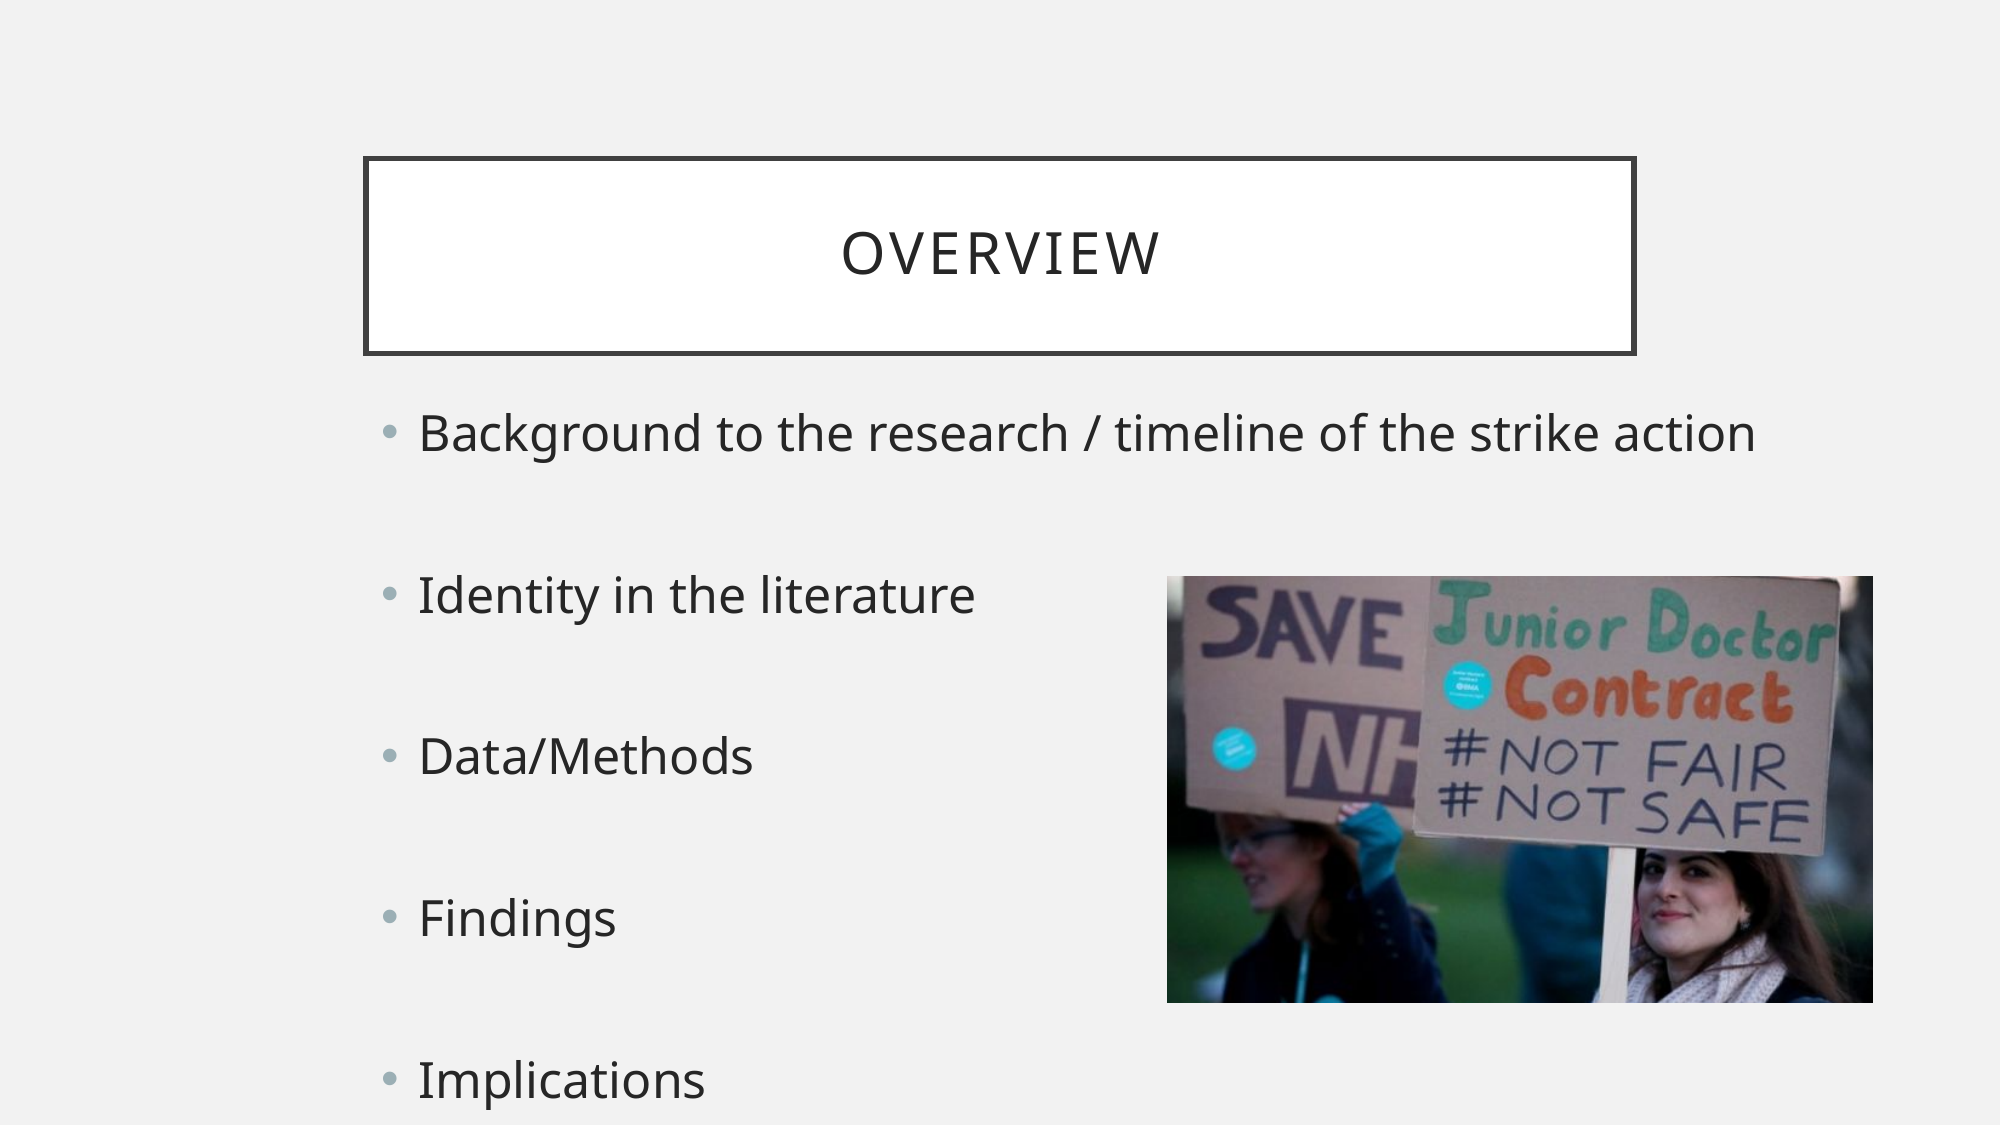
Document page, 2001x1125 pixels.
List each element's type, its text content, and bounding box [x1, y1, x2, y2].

list Background to the research / timeline of the strike action Identity in the literature Data/Methods Findings Implications [366, 394, 1897, 1125]
title overview [363, 156, 1637, 356]
picture [1167, 576, 1873, 1003]
